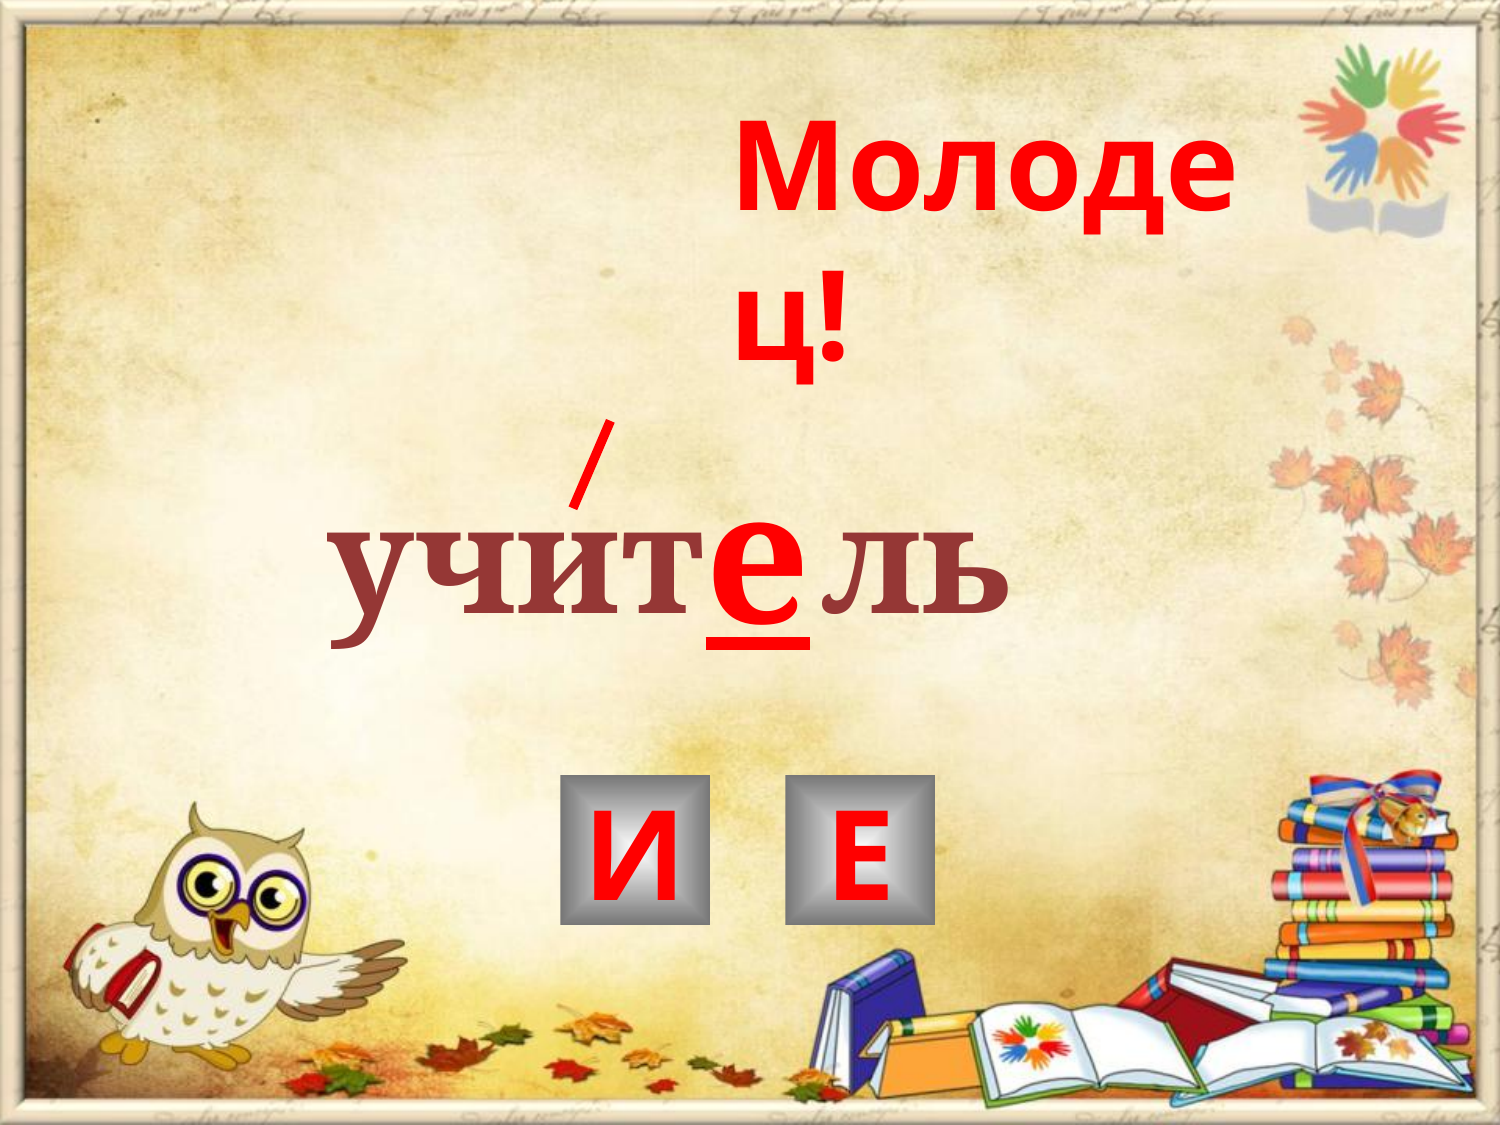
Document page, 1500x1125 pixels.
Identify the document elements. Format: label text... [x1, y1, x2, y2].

text_box е [690, 432, 841, 668]
text_box Молодец! [714, 78, 1329, 393]
text_box учит ль [841, 456, 1072, 651]
picture [0, 0, 1500, 1125]
text_box Е [785, 774, 936, 925]
text_box И [560, 774, 711, 925]
text_box учит ль [312, 456, 690, 651]
